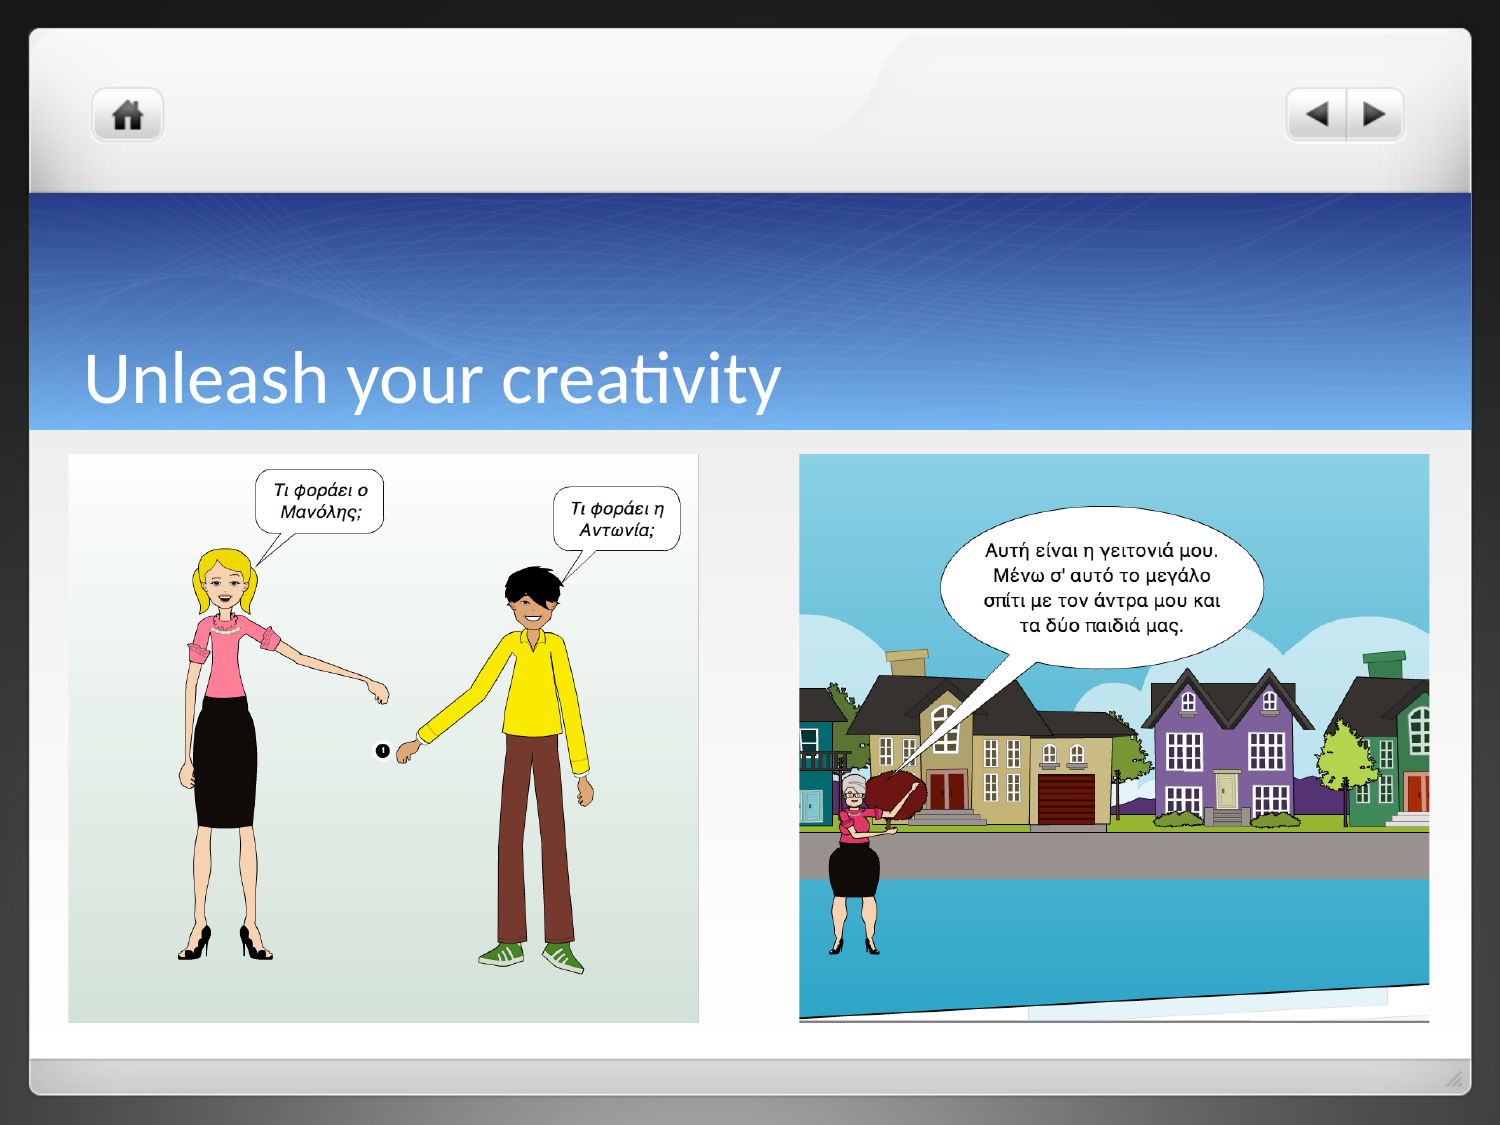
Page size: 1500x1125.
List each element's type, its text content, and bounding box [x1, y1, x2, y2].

picture [0, 0, 1500, 1125]
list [798, 453, 1430, 1024]
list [67, 453, 699, 1024]
title Unleash your creativity [68, 238, 1432, 427]
